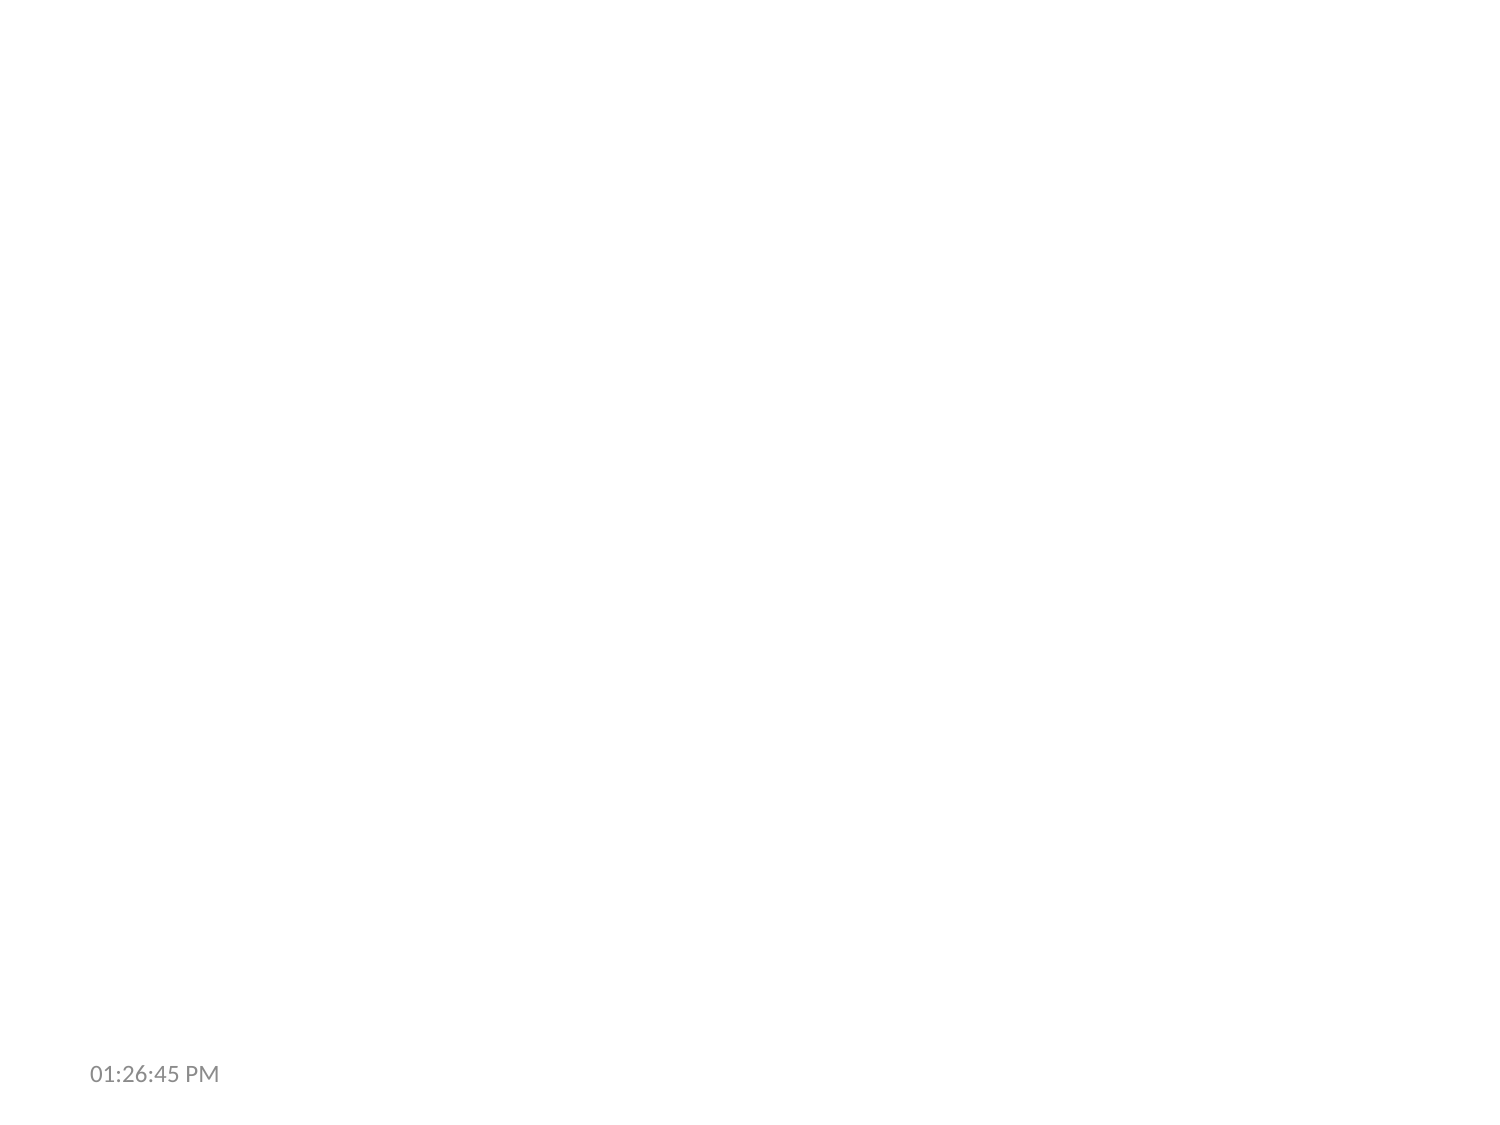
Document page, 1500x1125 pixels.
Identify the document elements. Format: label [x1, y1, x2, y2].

slide_number [75, 1042, 425, 1103]
